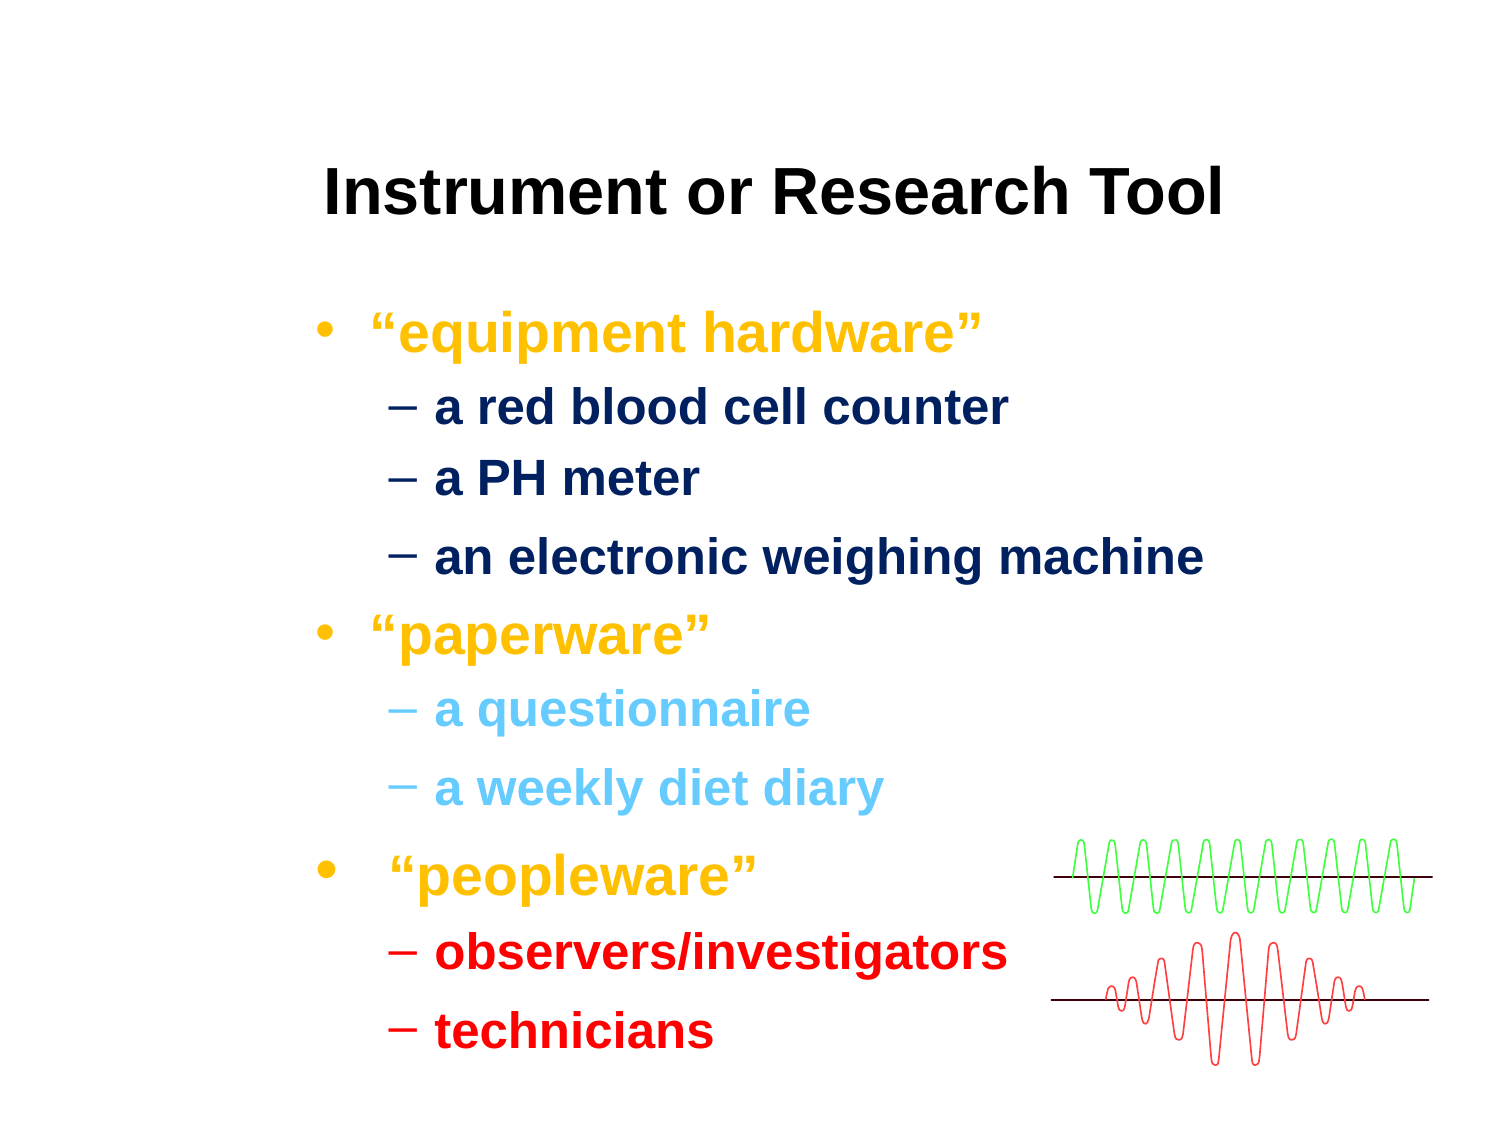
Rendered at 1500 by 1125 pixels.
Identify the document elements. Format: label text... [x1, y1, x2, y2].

list “equipment hardware” a red blood cell counter a PH meter an electronic weighing machine “paperware” a questionnaire a weekly diet diary “peopleware” observers/investigators technicians [300, 287, 1313, 1075]
title Instrument or Research Tool [275, 137, 1275, 238]
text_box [1049, 837, 1433, 1068]
